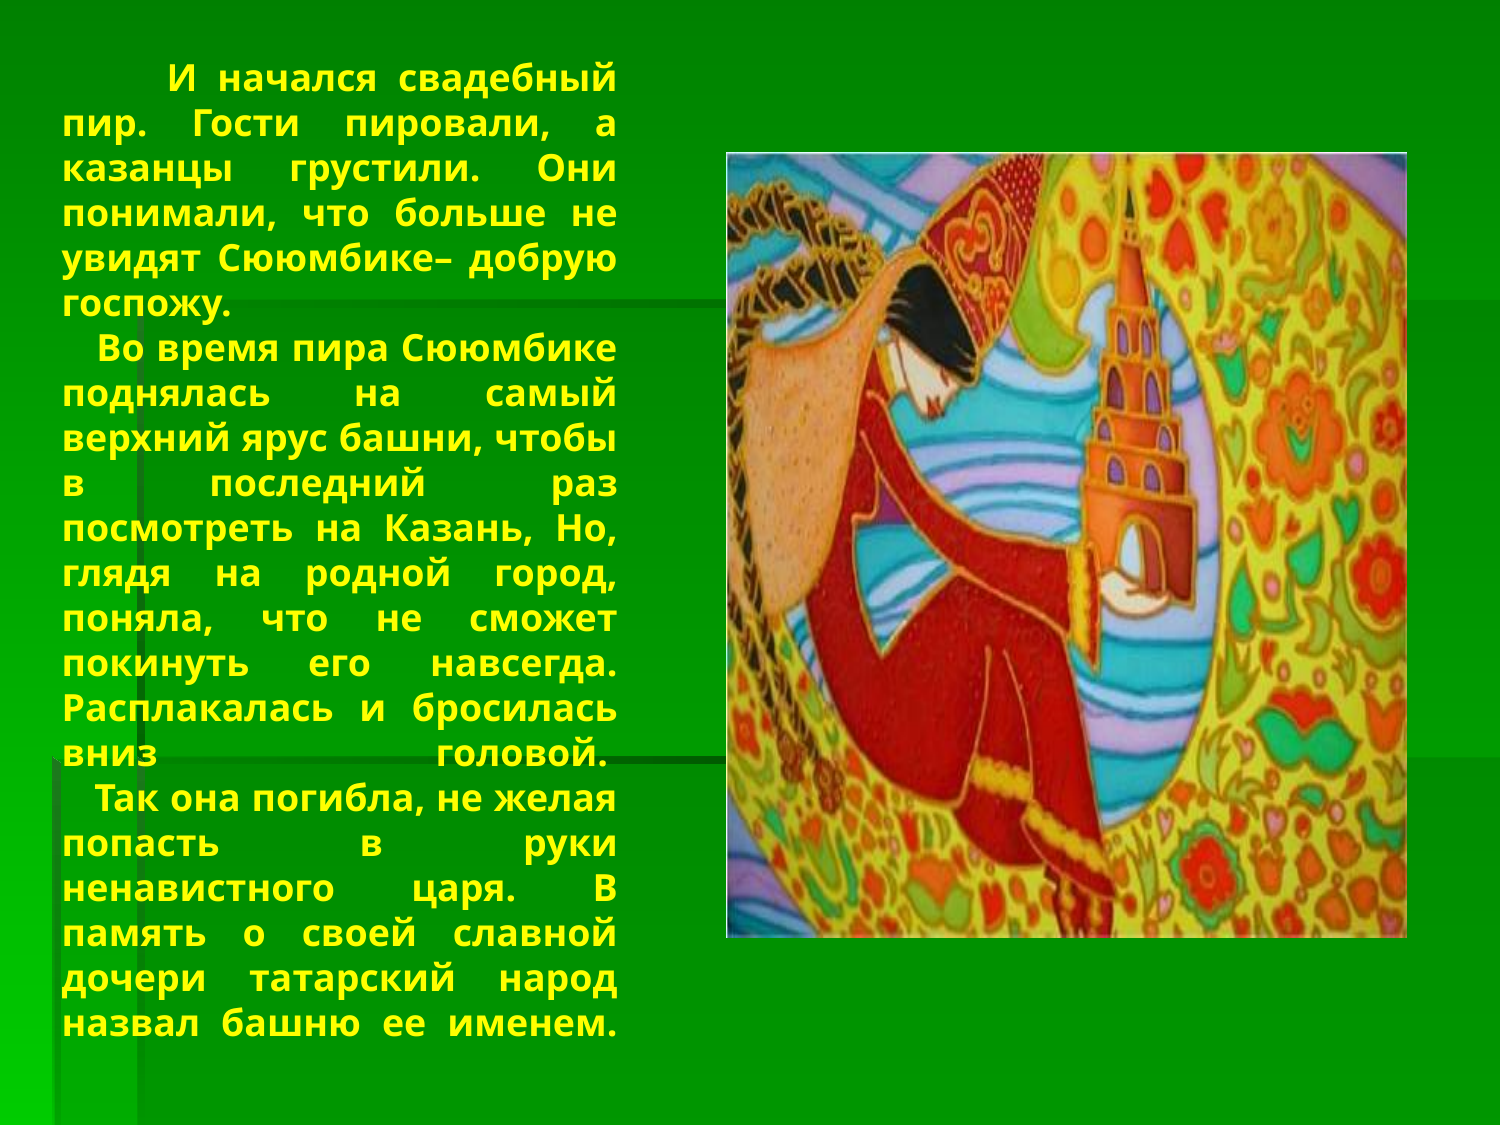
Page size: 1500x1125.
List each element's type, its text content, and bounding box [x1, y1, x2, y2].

picture [726, 152, 1407, 938]
text_box И начался свадебный пир. Гости пировали, а казанцы грустили. Они понимали, что больше не увидят Сююмбике– добрую госпожу. Во время пира Сююмбике поднялась на самый верхний ярус башни, чтобы в последний раз посмотреть на Казань, Но, глядя на родной город, поняла, что не сможет покинуть его навсегда. Расплакалась и бросилась вниз головой. Так она погибла, не желая попасть в руки ненавистного царя. В память о своей славной дочери татарский народ назвал башню ее именем. [46, 46, 633, 1097]
